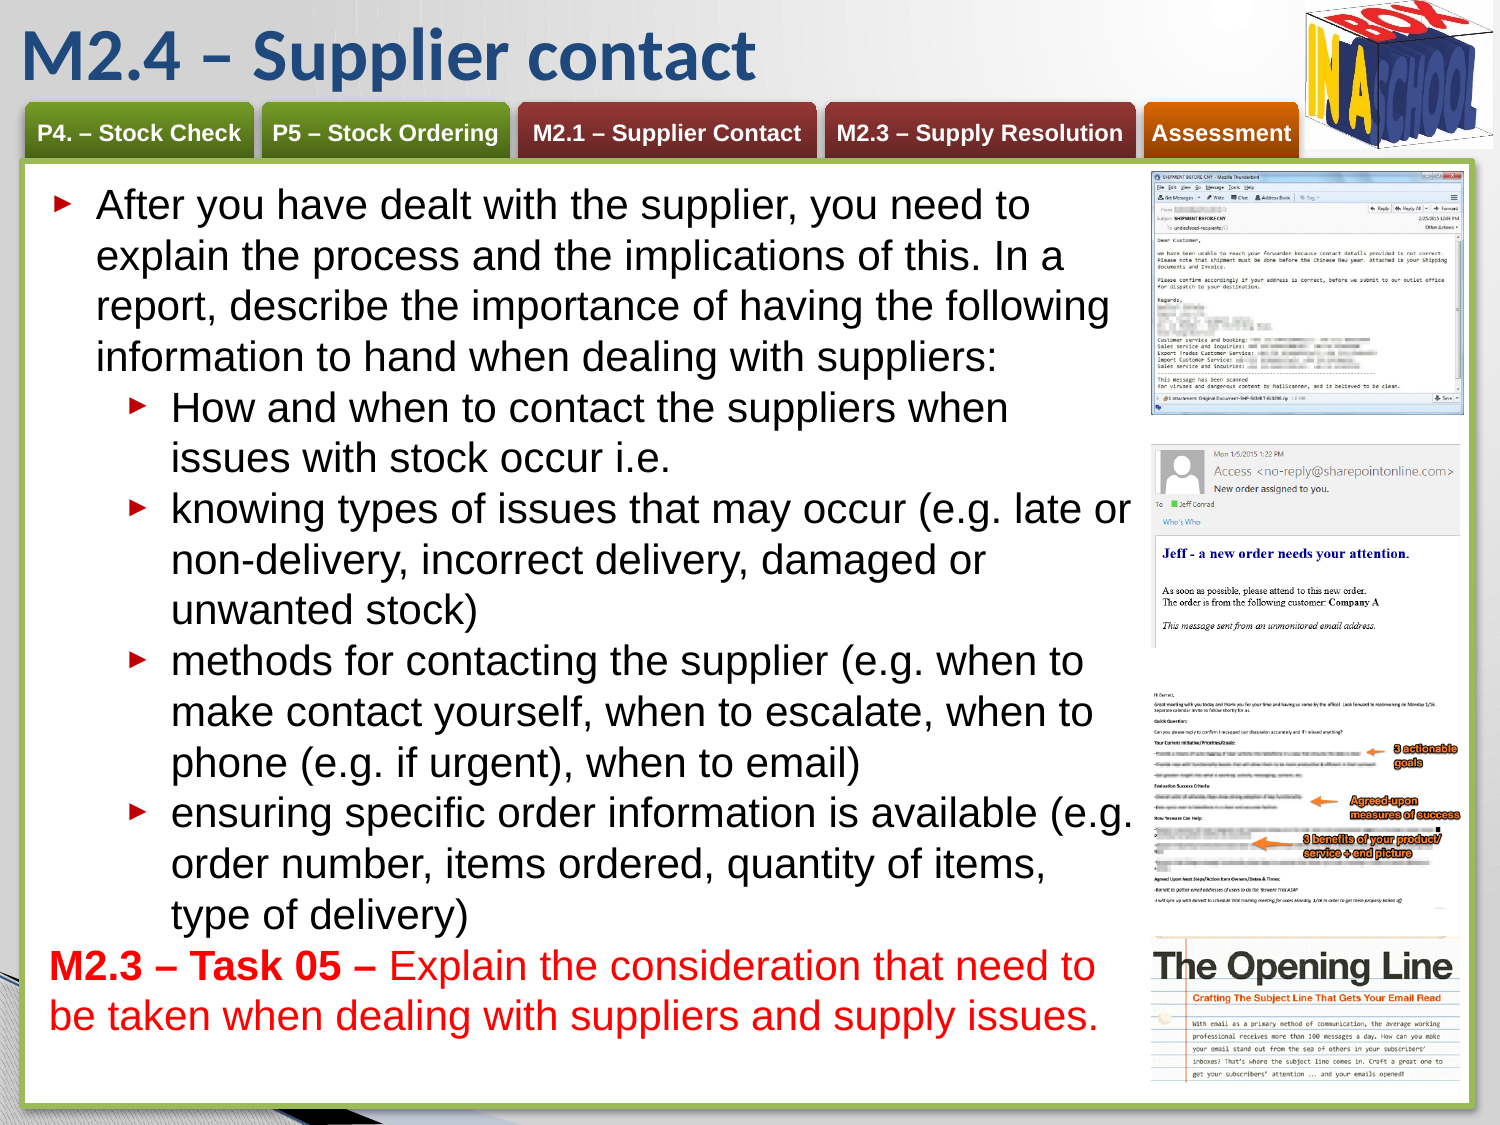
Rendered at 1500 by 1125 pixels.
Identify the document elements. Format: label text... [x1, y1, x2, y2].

picture [1151, 444, 1460, 649]
picture [281, 1114, 303, 1125]
picture [1151, 171, 1464, 415]
picture [1305, 0, 1494, 149]
text_box After you have dealt with the supplier, you need to explain the process and the implications of this. In a report, describe the importance of having the following information to hand when dealing with suppliers: How and when to contact the suppliers when issues with stock occur i.e. knowing types of issues that may occur (e.g. late or non-delivery, incorrect delivery, damaged or unwanted stock) methods for contacting the supplier (e.g. when to make contact yourself, when to escalate, when to phone (e.g. if urgent), when to email) ensuring specific order information is available (e.g. order number, items ordered, quantity of items, type of delivery) M2.3 – Task 05 – Explain the consideration that need to be taken when dealing with suppliers and supply issues. [34, 169, 1152, 1047]
picture [1151, 689, 1464, 918]
picture [1151, 936, 1460, 1083]
title M2.4 – Supplier contact [5, 0, 1270, 102]
